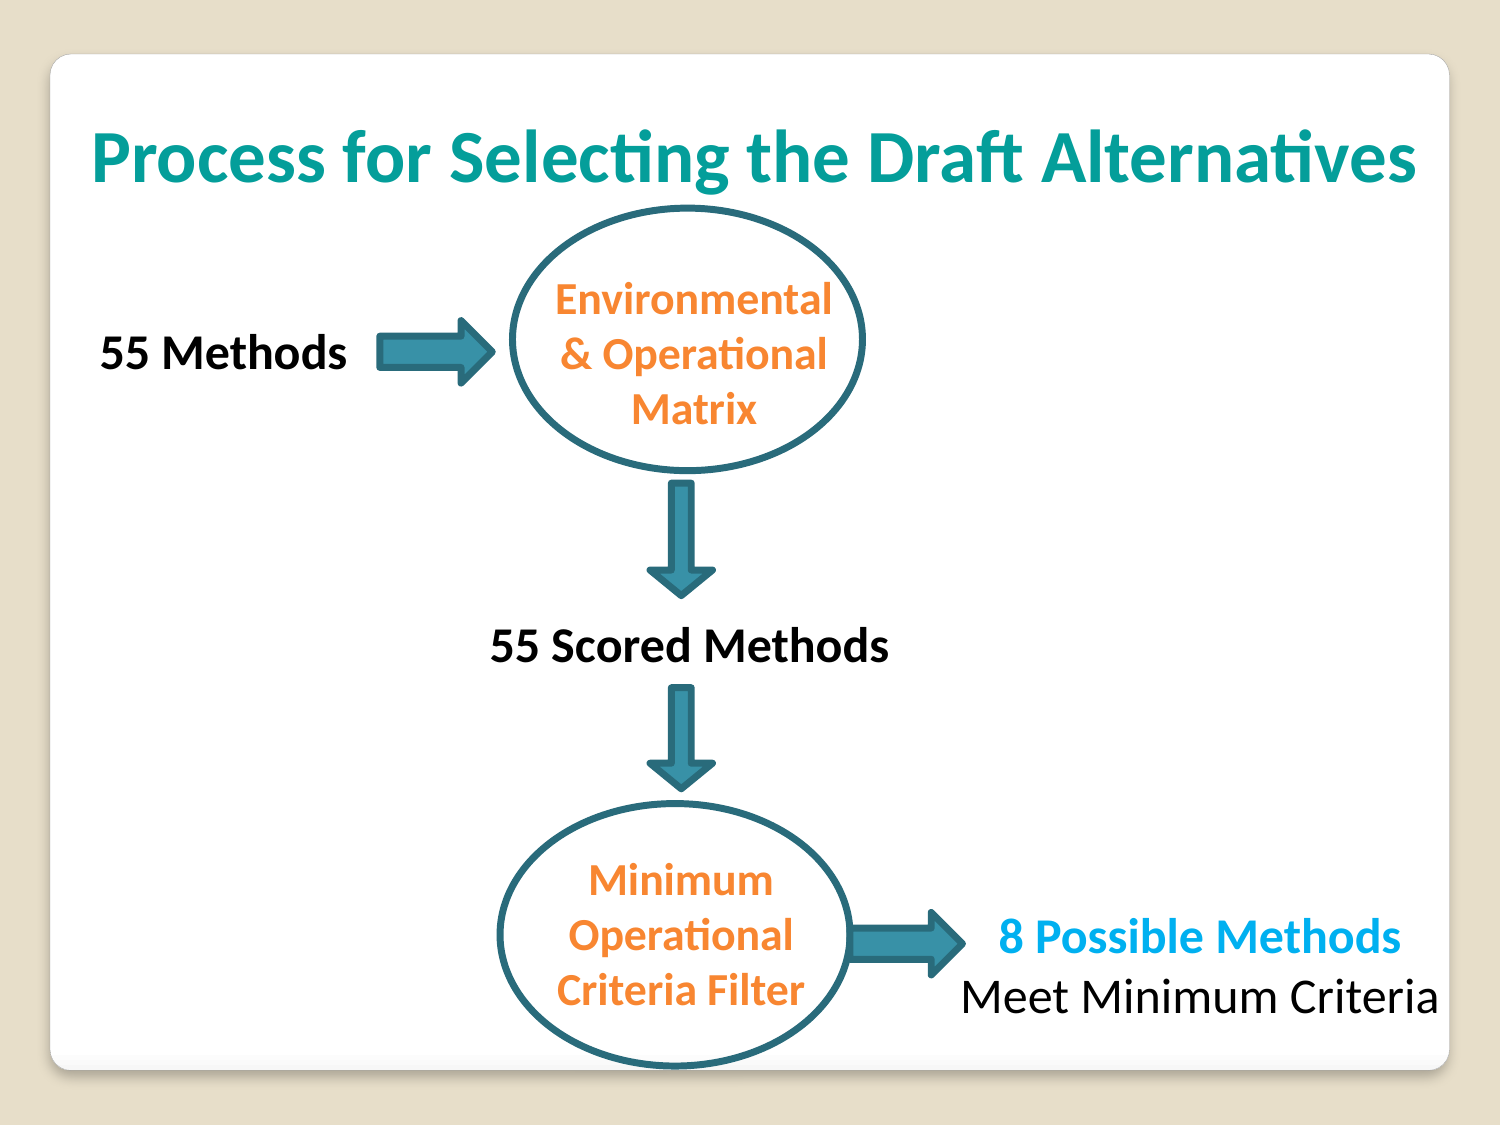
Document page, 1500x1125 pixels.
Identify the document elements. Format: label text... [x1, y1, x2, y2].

text_box [846, 909, 945, 979]
text_box [570, 441, 805, 475]
text_box [538, 1022, 812, 1070]
text_box [646, 479, 716, 600]
text_box Process for Selecting the Draft Alternatives [76, 99, 1452, 205]
text_box Environmental & Operational Matrix [525, 261, 863, 441]
text_box [646, 684, 716, 793]
text_box 55 Scored Methods [474, 605, 962, 741]
text_box [542, 205, 833, 261]
text_box [825, 861, 853, 1008]
text_box [545, 800, 805, 842]
text_box 8 Possible Methods Meet Minimum Criteria [945, 896, 1455, 1031]
text_box [376, 317, 496, 387]
text_box Minimum Operational Criteria Filter [537, 842, 825, 1022]
text_box [496, 849, 537, 1021]
text_box 55 Methods [84, 311, 388, 387]
text_box [508, 283, 525, 396]
